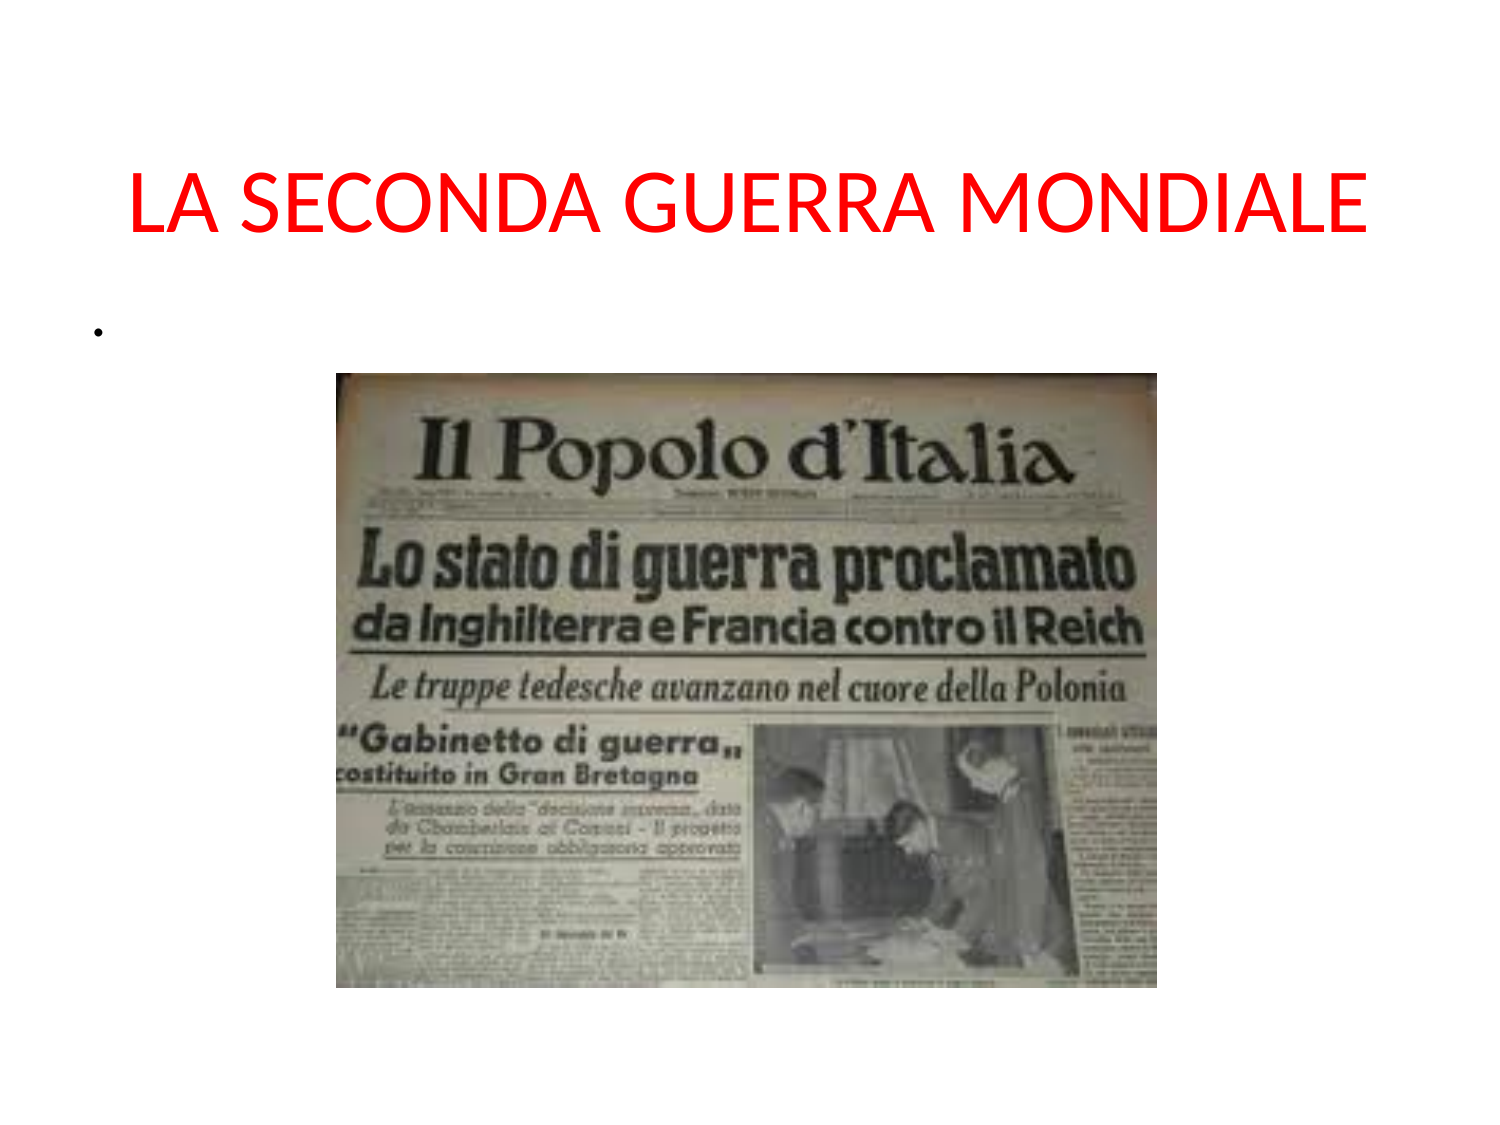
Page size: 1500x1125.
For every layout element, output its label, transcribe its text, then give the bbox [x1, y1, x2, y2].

list . [75, 262, 1425, 1005]
title LA SECONDA GUERRA MONDIALE [75, 101, 1425, 262]
picture [336, 373, 1157, 989]
